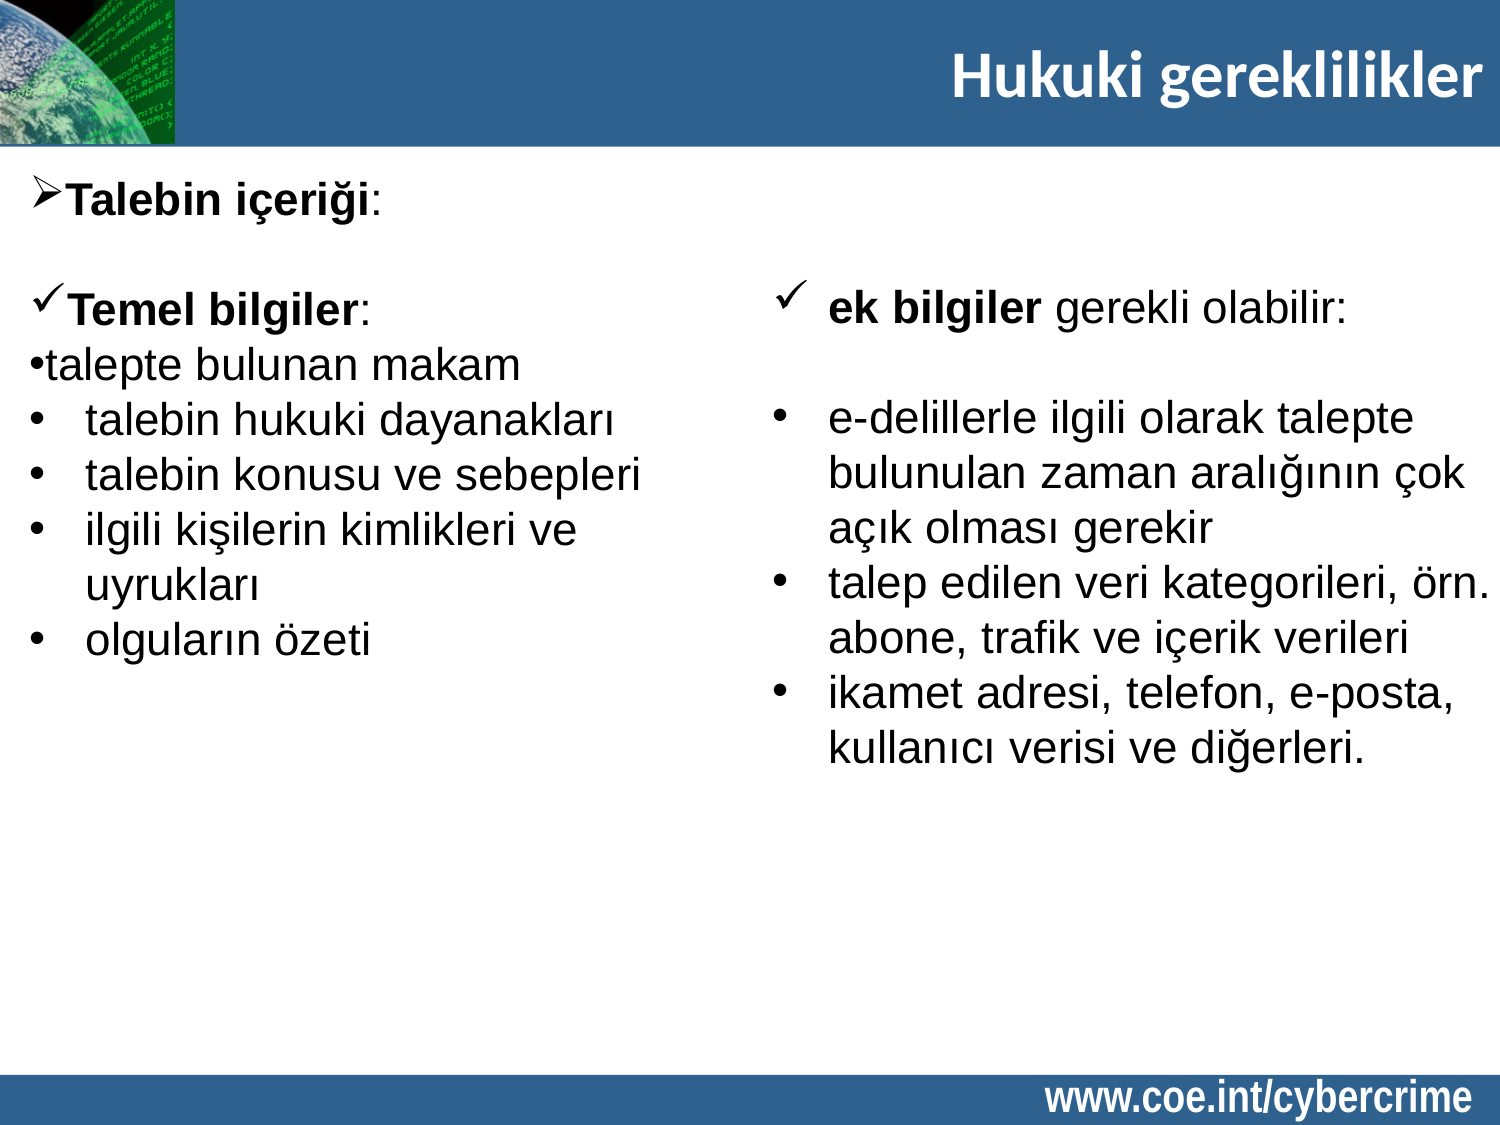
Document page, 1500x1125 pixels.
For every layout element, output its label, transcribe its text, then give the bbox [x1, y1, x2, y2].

text_box www.coe.int/cybercrime [1030, 1059, 1500, 1125]
text_box ek bilgiler gerekli olabilir: e-delillerle ilgili olarak talepte bulunulan zaman aralığının çok açık olması gerekir talep edilen veri kategorileri, örn. abone, trafik ve içerik verileri ikamet adresi, telefon, e-posta, kullanıcı verisi ve diğerleri. [757, 270, 1500, 835]
text_box [0, 1073, 1030, 1125]
text_box Talebin içeriği: Temel bilgiler: talepte bulunan makam talebin hukuki dayanakları talebin konusu ve sebepleri ilgili kişilerin kimlikleri ve uyrukları olguların özeti [14, 162, 765, 673]
text_box Hukuki gereklilikler [177, 0, 1500, 149]
picture [0, 0, 175, 144]
